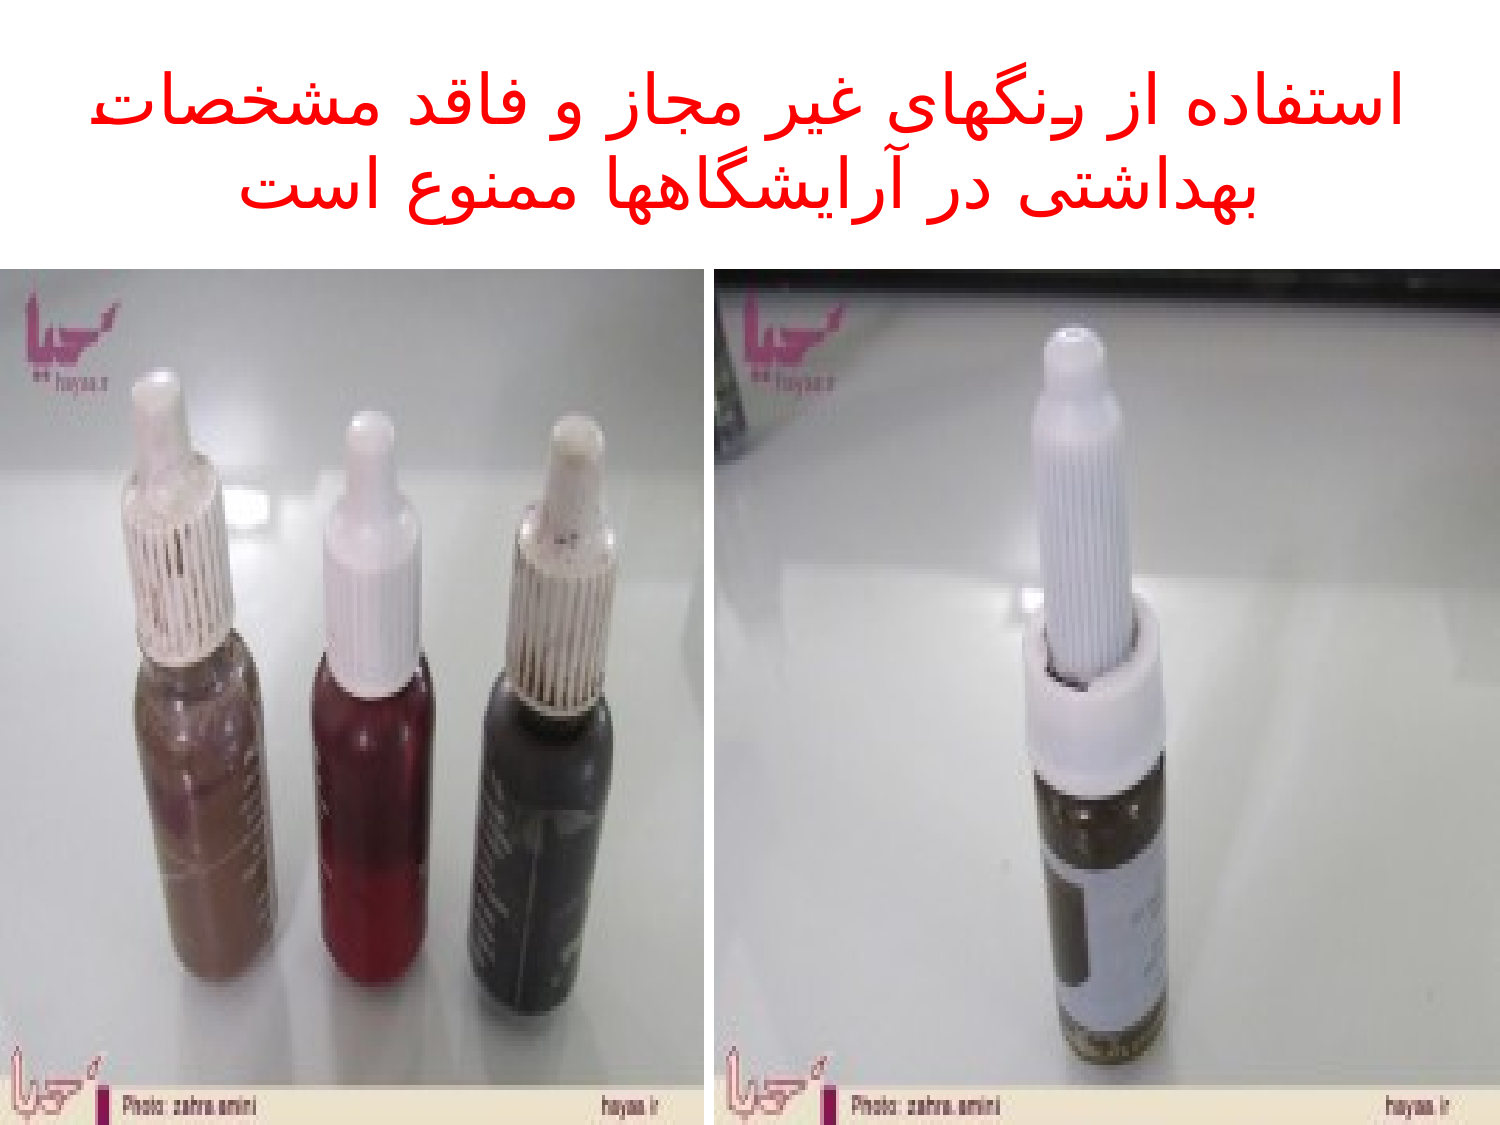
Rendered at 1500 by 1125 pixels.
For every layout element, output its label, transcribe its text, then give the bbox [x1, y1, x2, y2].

title استفاده از رنگهای غیر مجاز و فاقد مشخصات بهداشتی در آرایشگاهها ممنوع است [75, 45, 1425, 233]
picture [0, 269, 704, 1125]
picture [714, 269, 1500, 1125]
